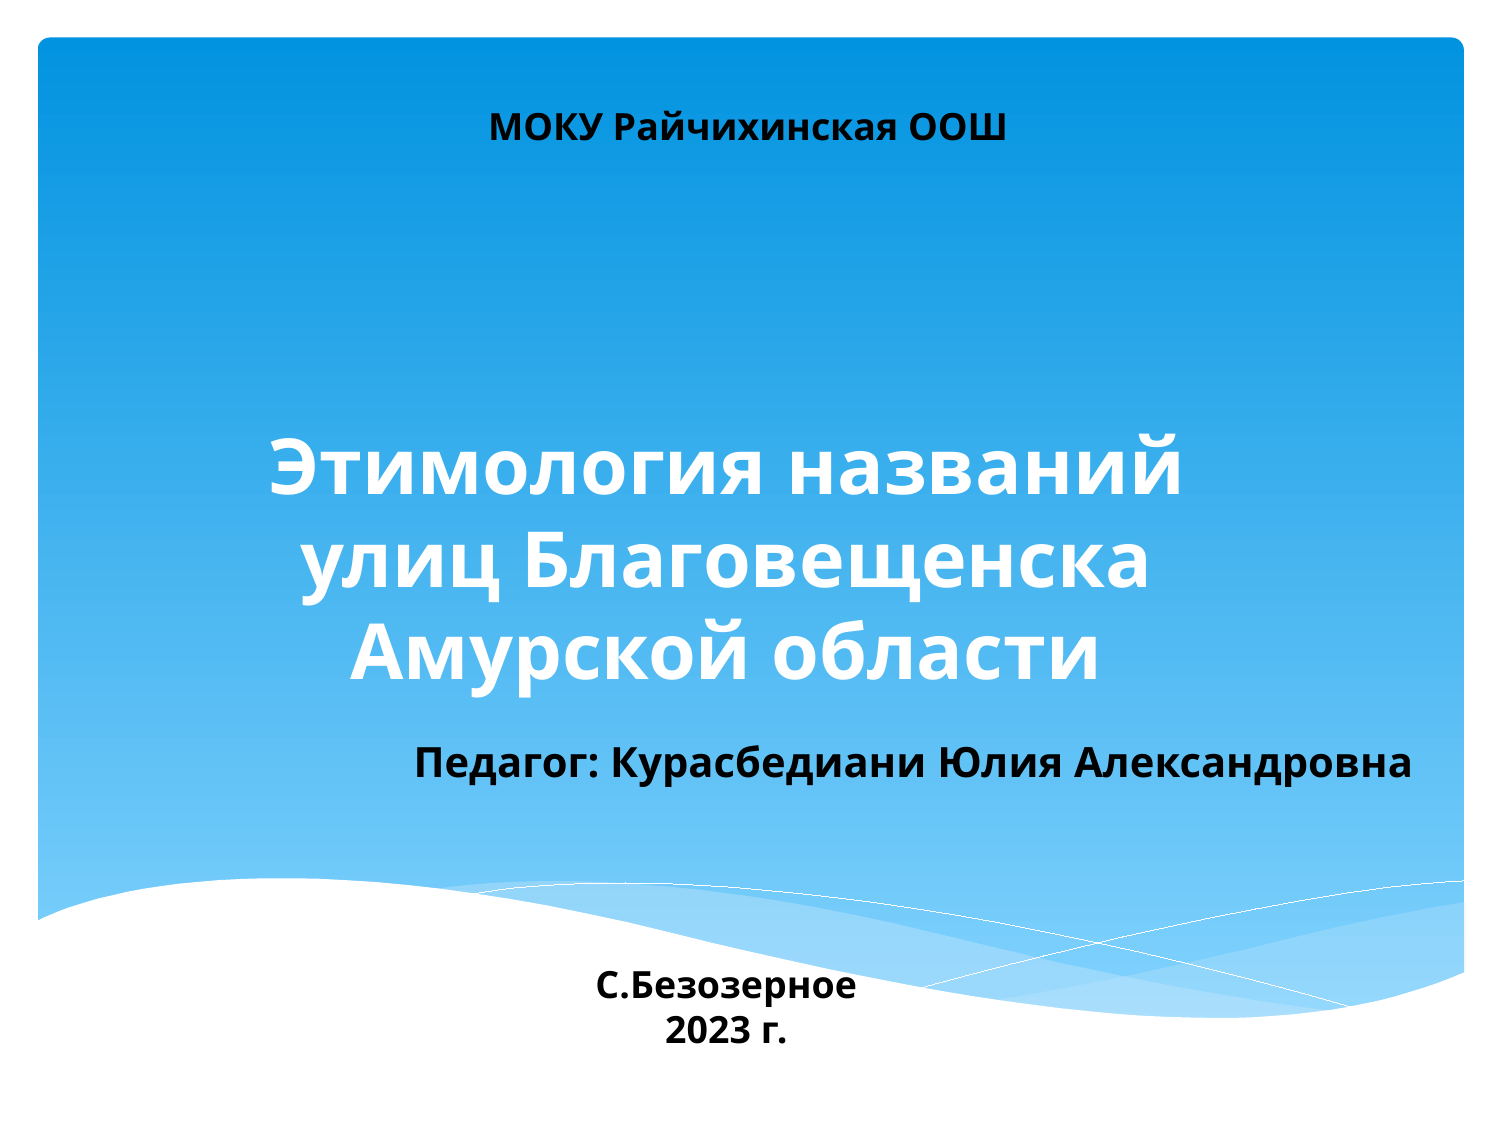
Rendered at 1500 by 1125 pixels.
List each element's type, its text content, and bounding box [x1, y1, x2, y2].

text_box МОКУ Райчихинская ООШ [473, 95, 1024, 156]
subtitle Педагог: Курасбедиани Юлия Александровна [378, 727, 1429, 970]
title Этимология названий улиц Благовещенска Амурской области [159, 408, 1294, 780]
text_box С.Безозерное 2023 г. [549, 953, 904, 1058]
